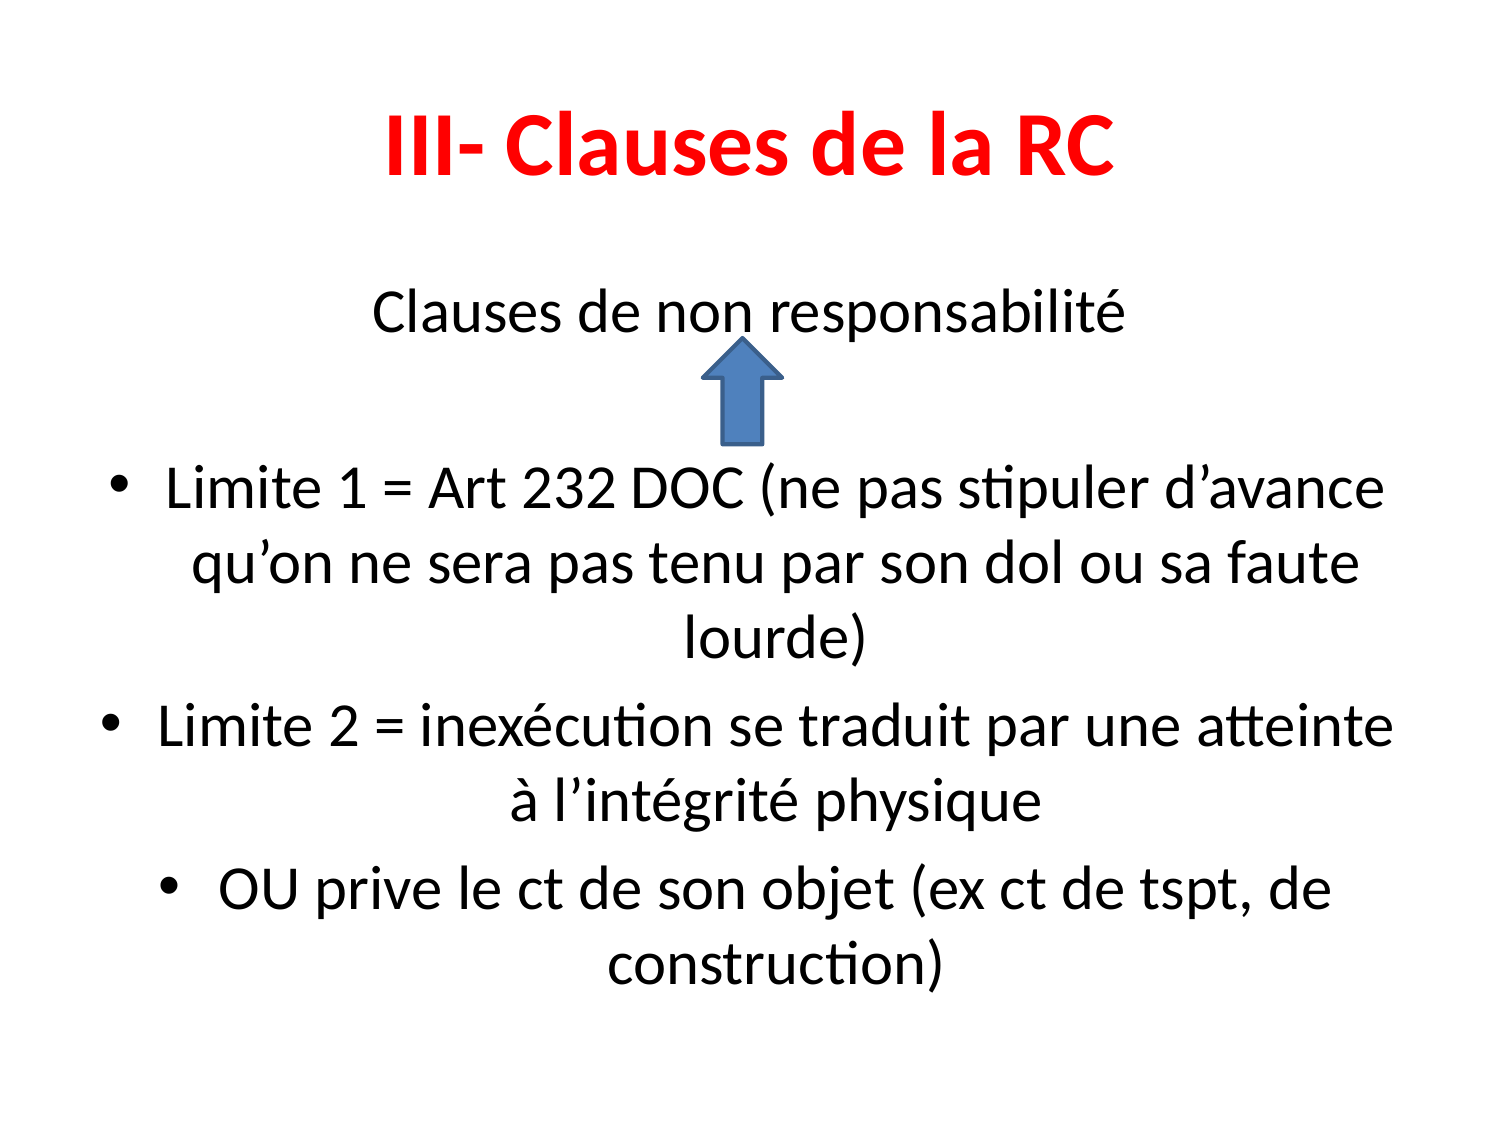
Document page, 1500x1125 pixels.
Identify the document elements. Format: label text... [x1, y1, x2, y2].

list Clauses de non responsabilité Limite 1 = Art 232 DOC (ne pas stipuler d’avance qu’on ne sera pas tenu par son dol ou sa faute lourde) Limite 2 = inexécution se traduit par une atteinte à l’intégrité physique OU prive le ct de son objet (ex ct de tspt, de construction) [75, 262, 1425, 1005]
text_box [700, 335, 785, 447]
title III- Clauses de la RC [75, 45, 1425, 233]
